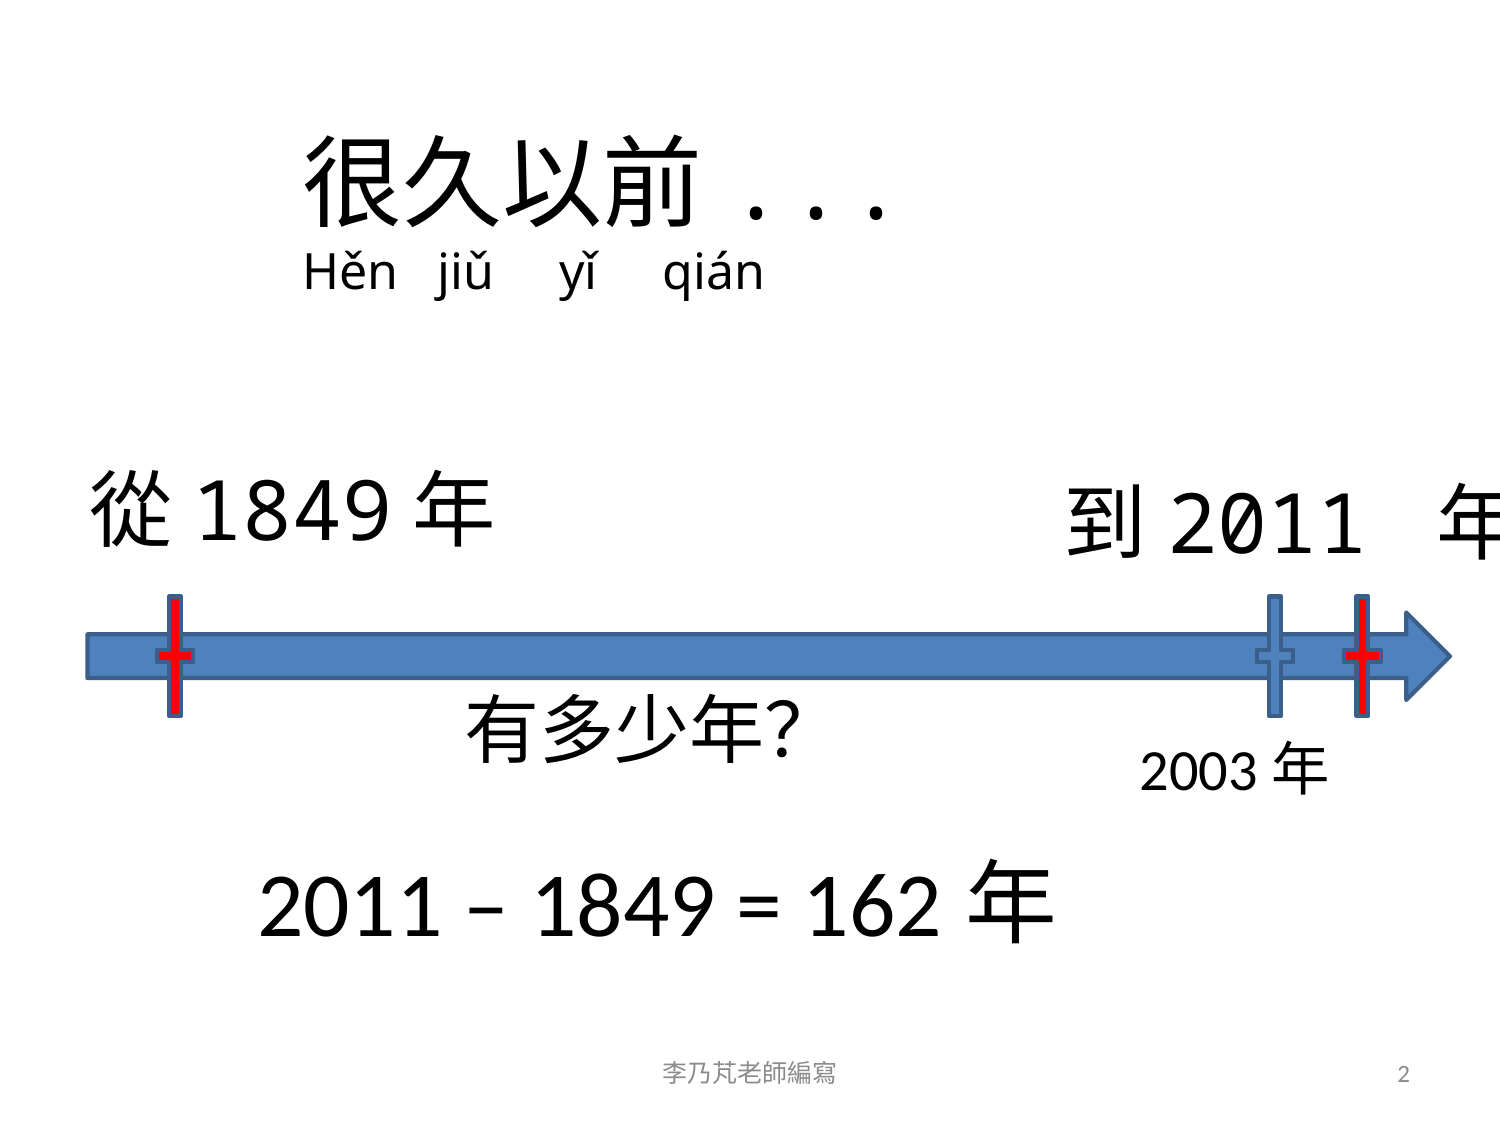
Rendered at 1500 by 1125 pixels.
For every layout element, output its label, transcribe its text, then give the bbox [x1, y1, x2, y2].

text_box [1370, 610, 1453, 702]
text_box 有多少年？ [449, 674, 888, 780]
text_box 到2011 年 [1048, 462, 1500, 578]
text_box 2003年 [1124, 725, 1350, 810]
text_box [85, 632, 167, 681]
text_box 2011 – 1849 = 162年 [242, 837, 1072, 963]
text_box [1342, 594, 1383, 718]
text_box [1283, 632, 1354, 681]
footer 李乃芃老師編寫 [512, 1042, 988, 1103]
slide_number 2 [1074, 1042, 1425, 1103]
text_box 從1849年 [74, 450, 525, 565]
text_box [183, 632, 1267, 681]
text_box 很久以前... Hěn jiǔ yǐ qián [287, 112, 1000, 308]
text_box [1255, 594, 1295, 718]
text_box [155, 594, 195, 718]
